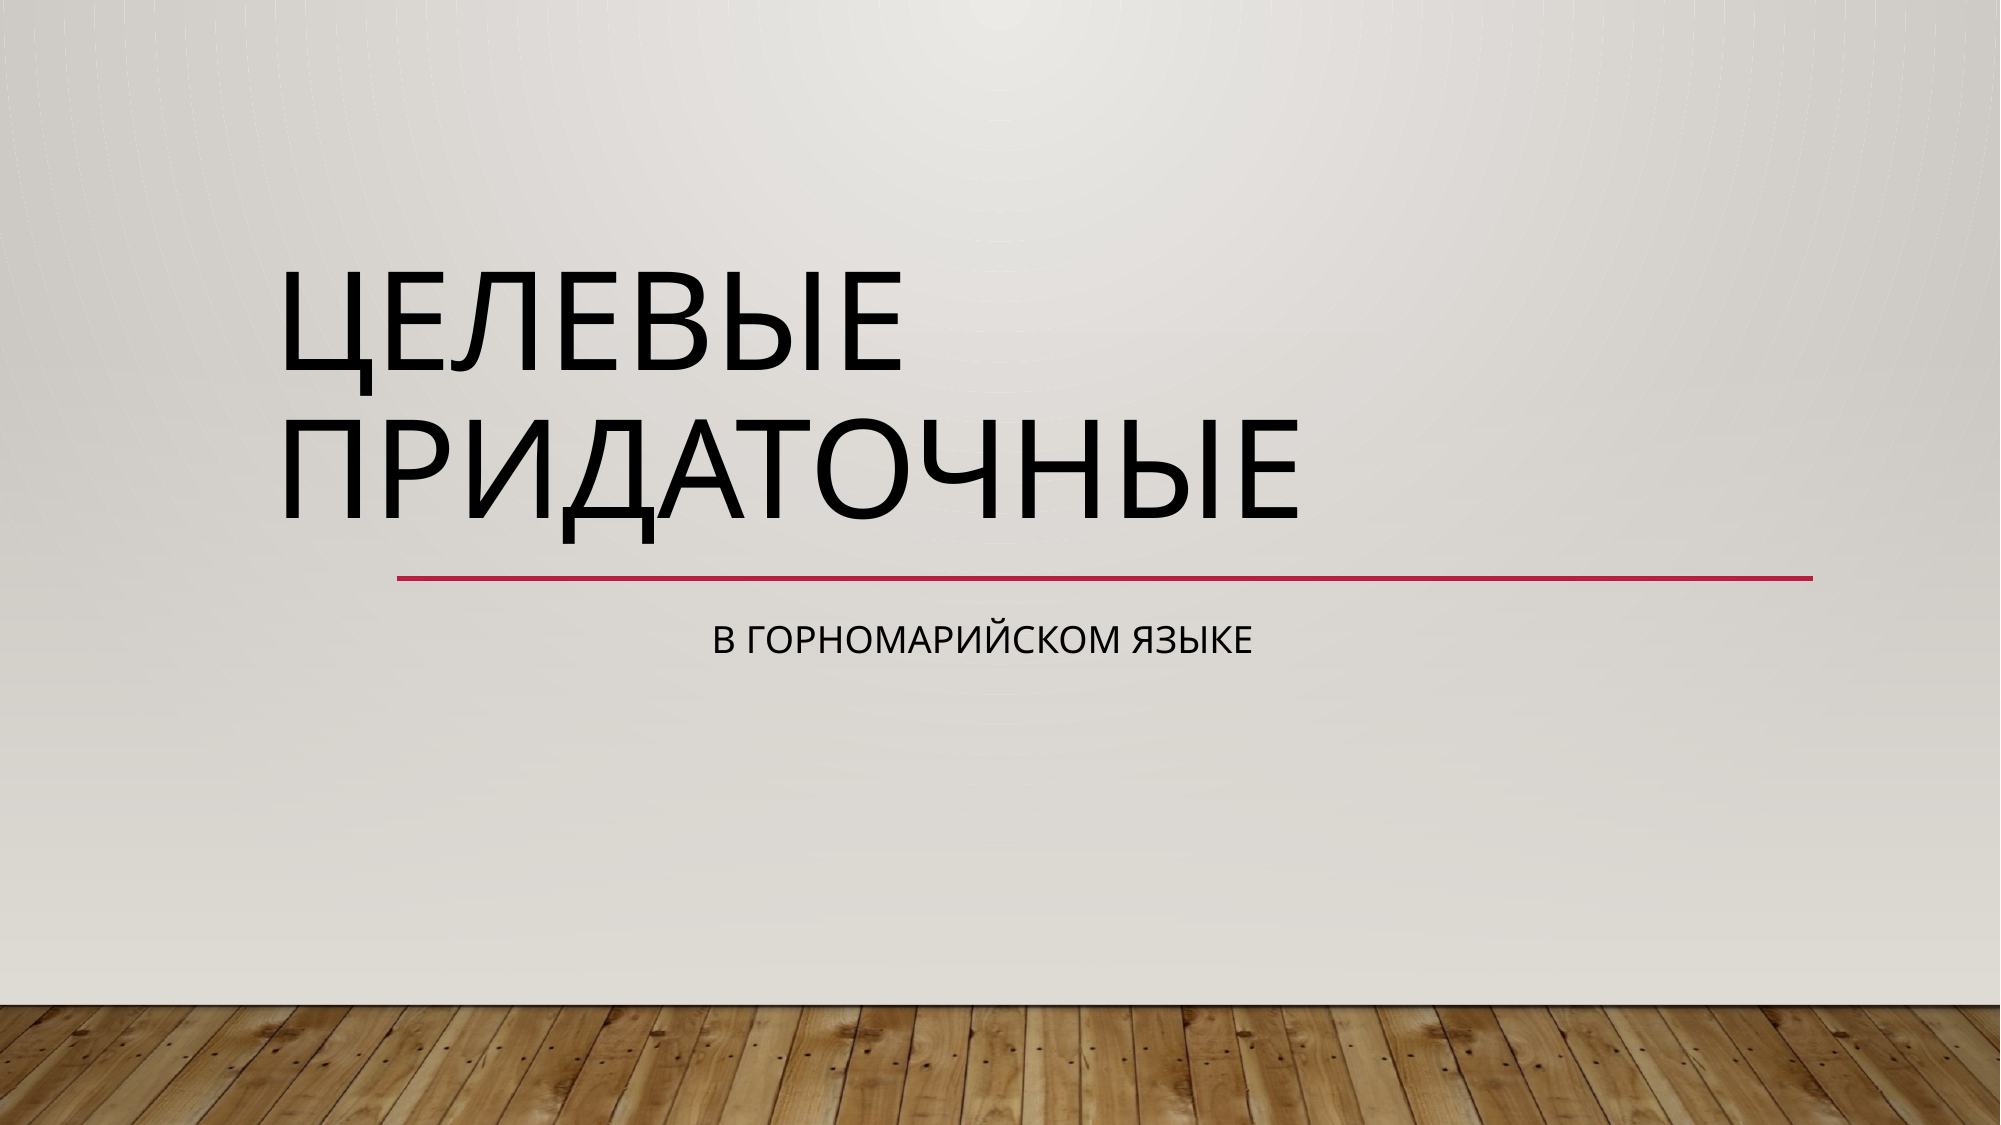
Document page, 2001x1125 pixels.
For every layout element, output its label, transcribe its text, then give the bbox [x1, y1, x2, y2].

title Целевые придаточные [258, 131, 1814, 549]
subtitle В горномарийском языке [696, 591, 2000, 752]
picture [0, 1005, 2000, 1125]
